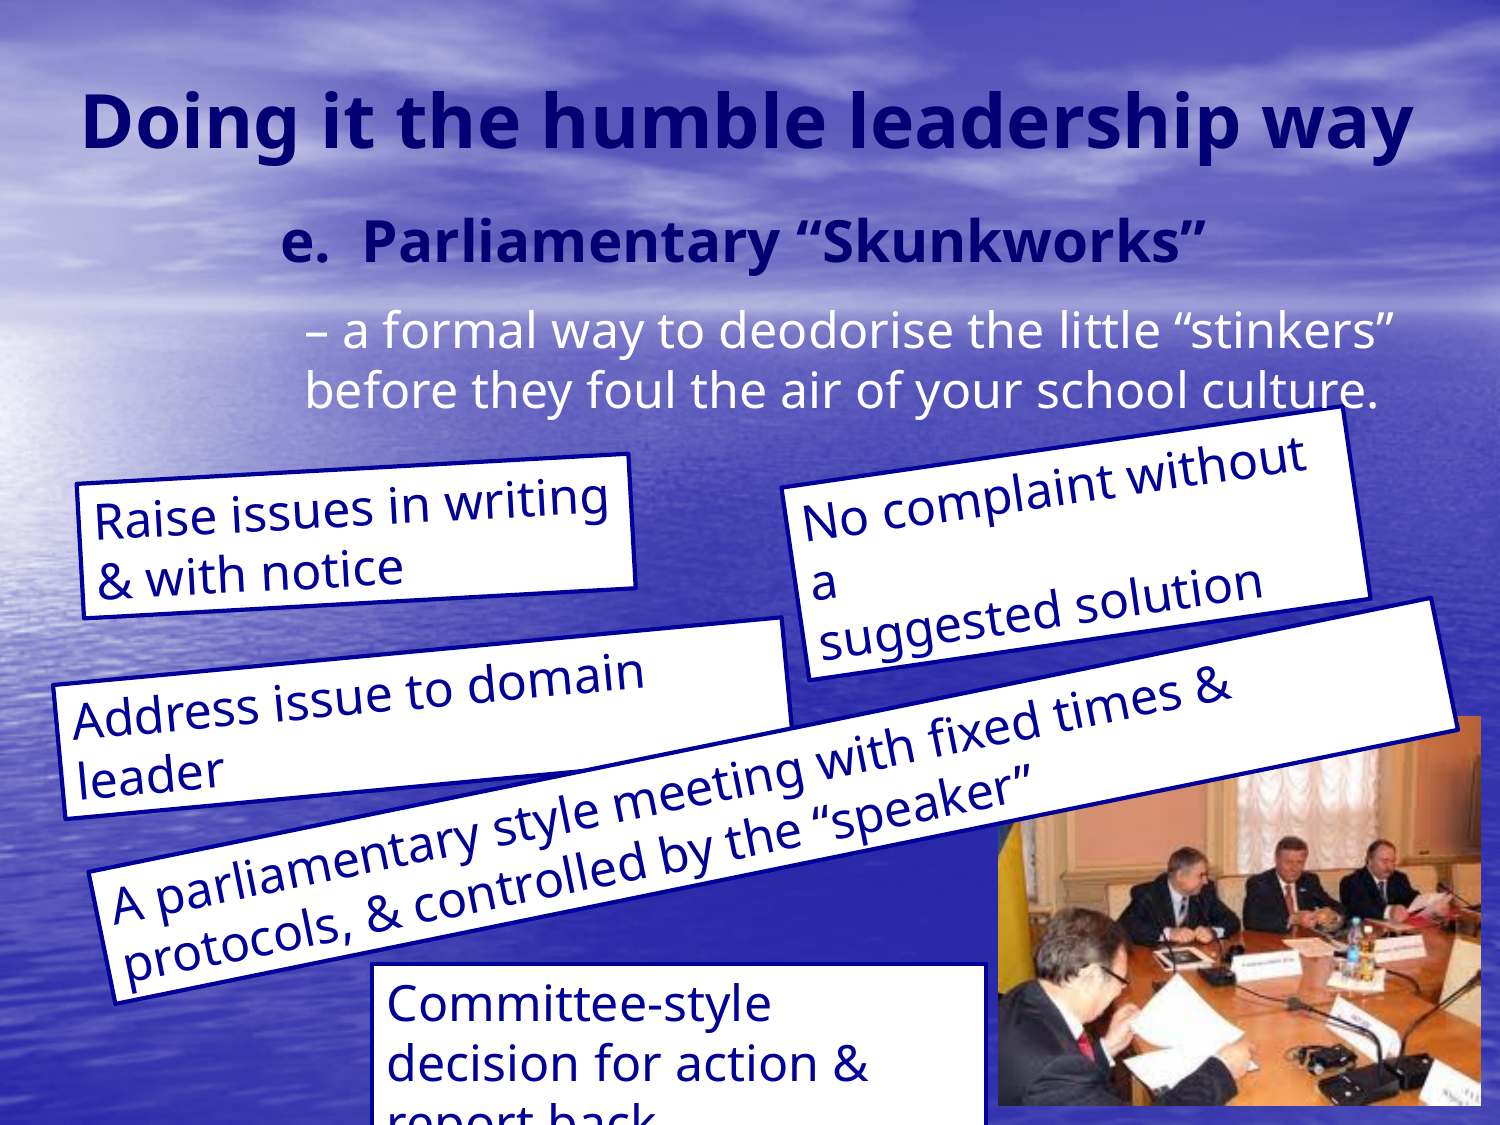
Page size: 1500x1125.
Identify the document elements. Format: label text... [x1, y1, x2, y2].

text_box Address issue to domain leader [50, 615, 794, 822]
text_box Raise issues in writing & with notice [74, 470, 638, 621]
text_box e. Parliamentary “Skunkworks” [265, 196, 1465, 281]
text_box No complaint without a suggested solution [779, 486, 1373, 683]
text_box Committee-style decision for action & report back [370, 962, 988, 1125]
text_box A parliamentary style meeting with fixed times & protocols, & controlled by the “speaker” [86, 595, 1457, 1006]
text_box Doing it the humble leadership way [64, 66, 1459, 172]
text_box – a formal way to deodorise the little “stinkers” before they foul the air of your school culture. [289, 290, 1447, 486]
picture [997, 715, 1481, 1107]
